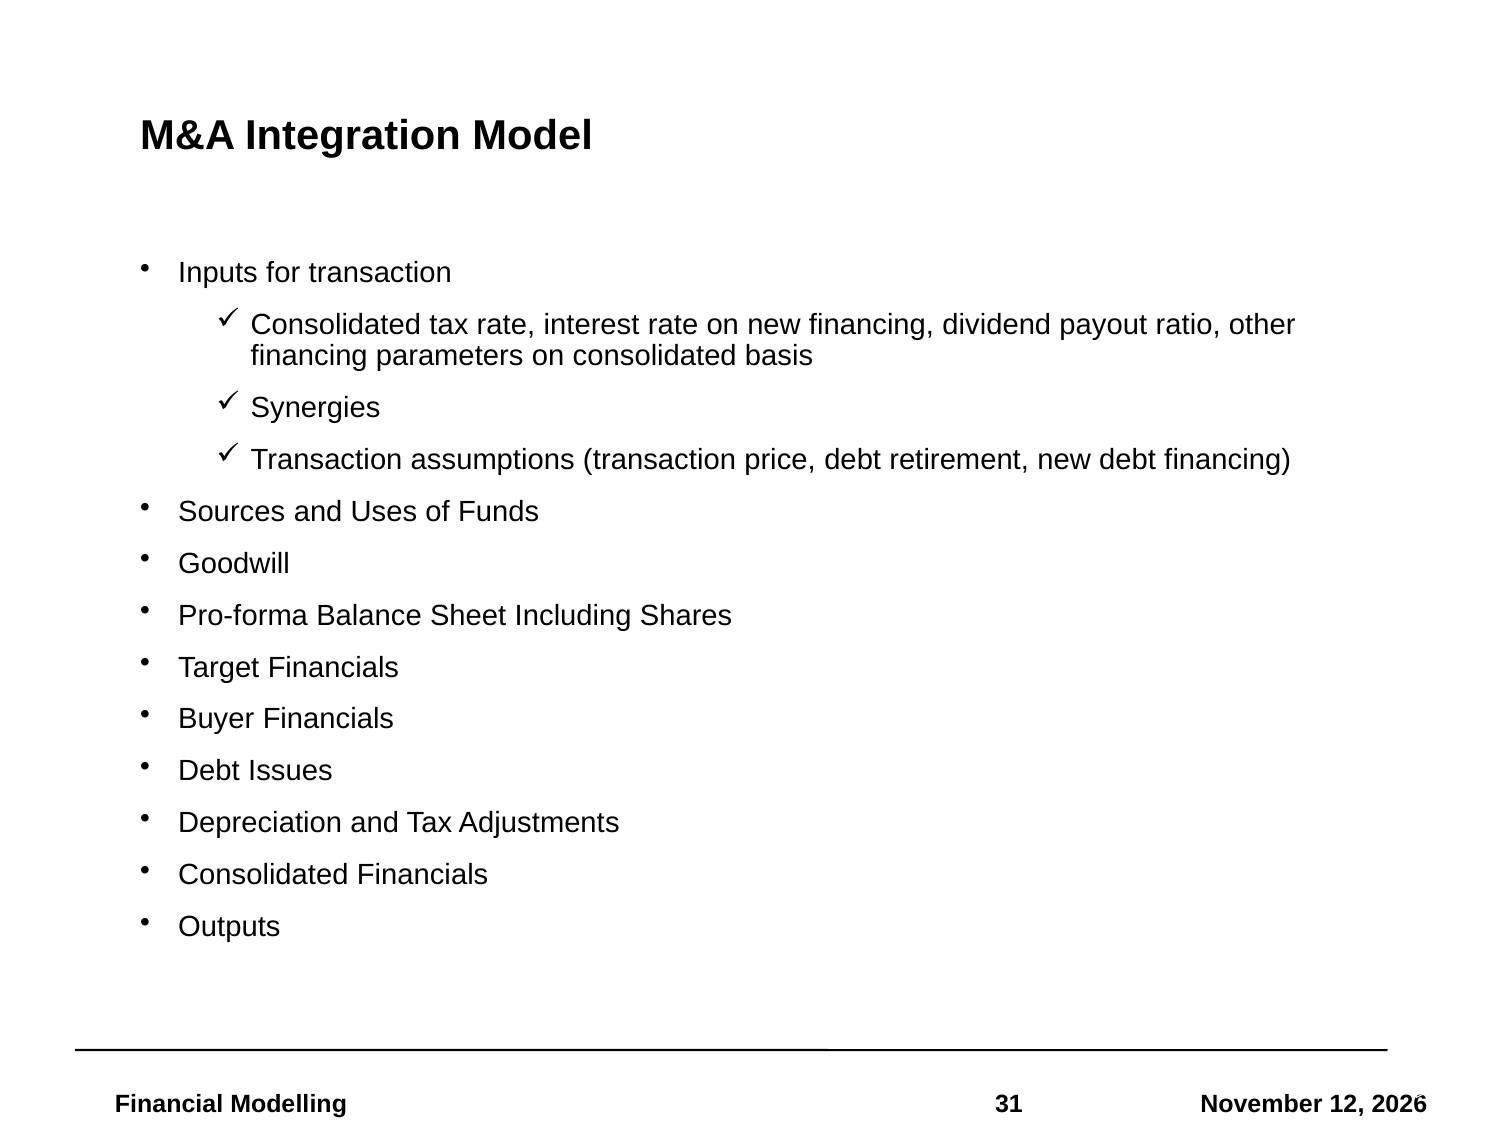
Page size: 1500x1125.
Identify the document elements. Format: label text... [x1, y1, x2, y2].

title M&A Integration Model [124, 99, 1413, 226]
list Inputs for transaction Consolidated tax rate, interest rate on new financing, dividend payout ratio, other financing parameters on consolidated basis Synergies Transaction assumptions (transaction price, debt retirement, new debt financing) Sources and Uses of Funds Goodwill Pro-forma Balance Sheet Including Shares Target Financials Buyer Financials Debt Issues Depreciation and Tax Adjustments Consolidated Financials Outputs [124, 249, 1413, 1001]
